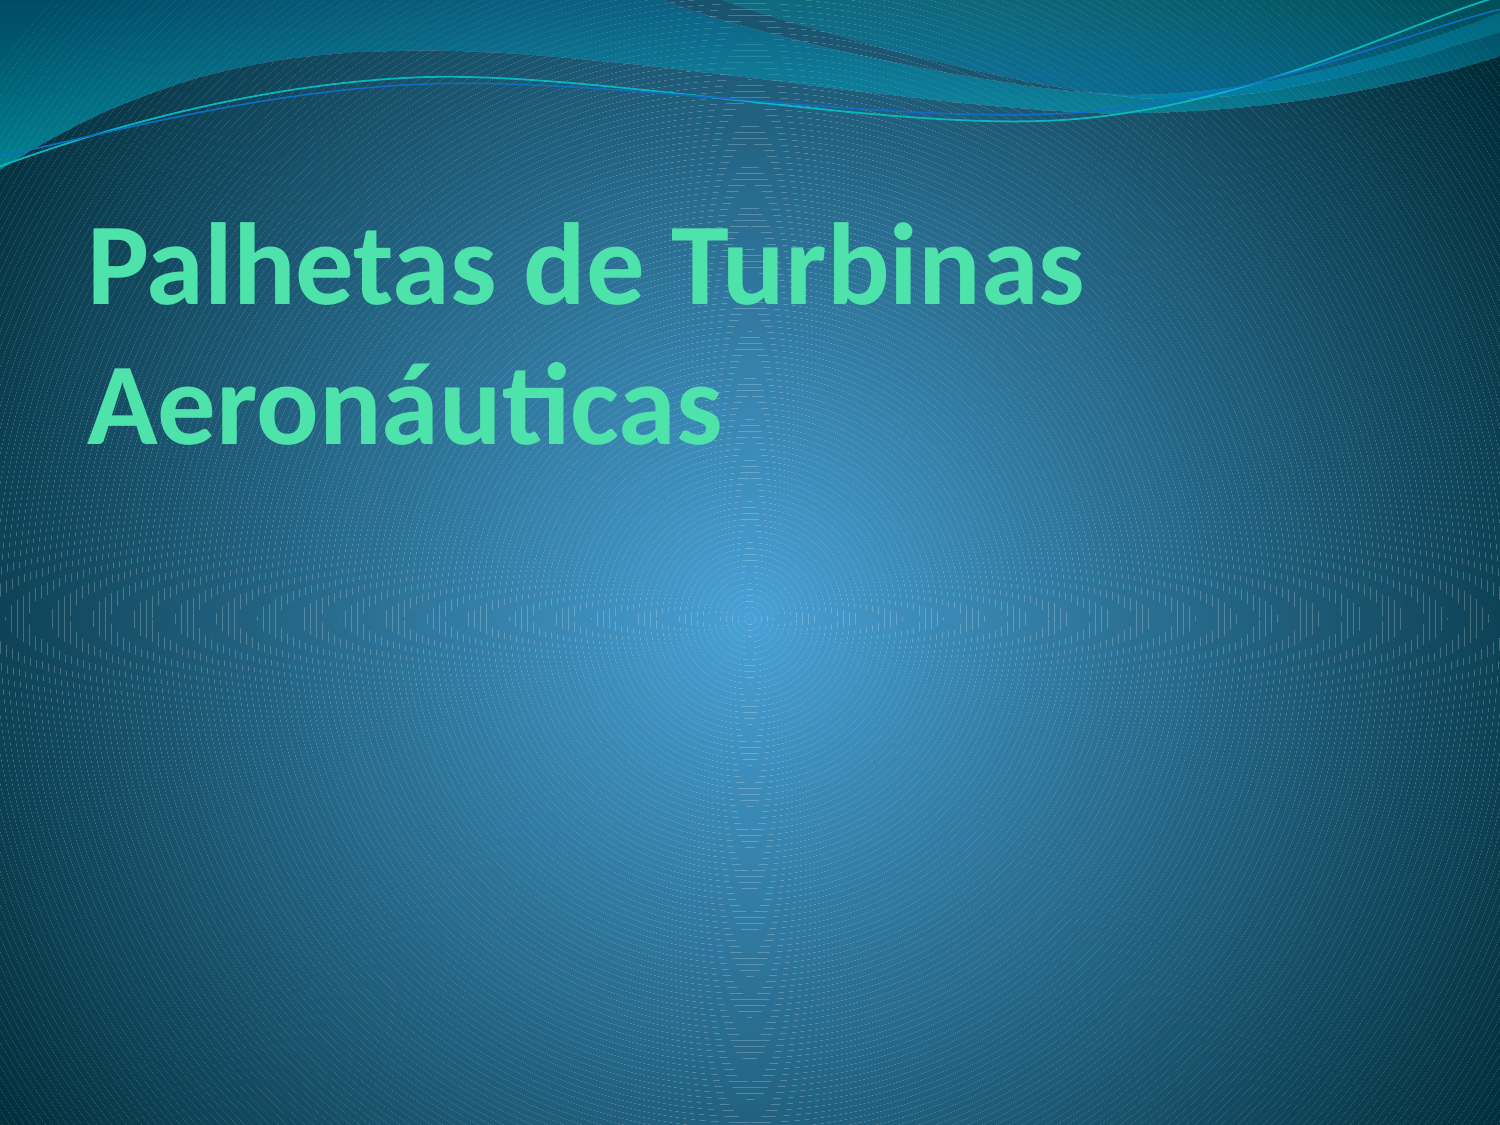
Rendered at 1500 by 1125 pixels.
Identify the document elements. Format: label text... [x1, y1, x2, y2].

title Palhetas de Turbinas Aeronáuticas [86, 244, 1362, 468]
